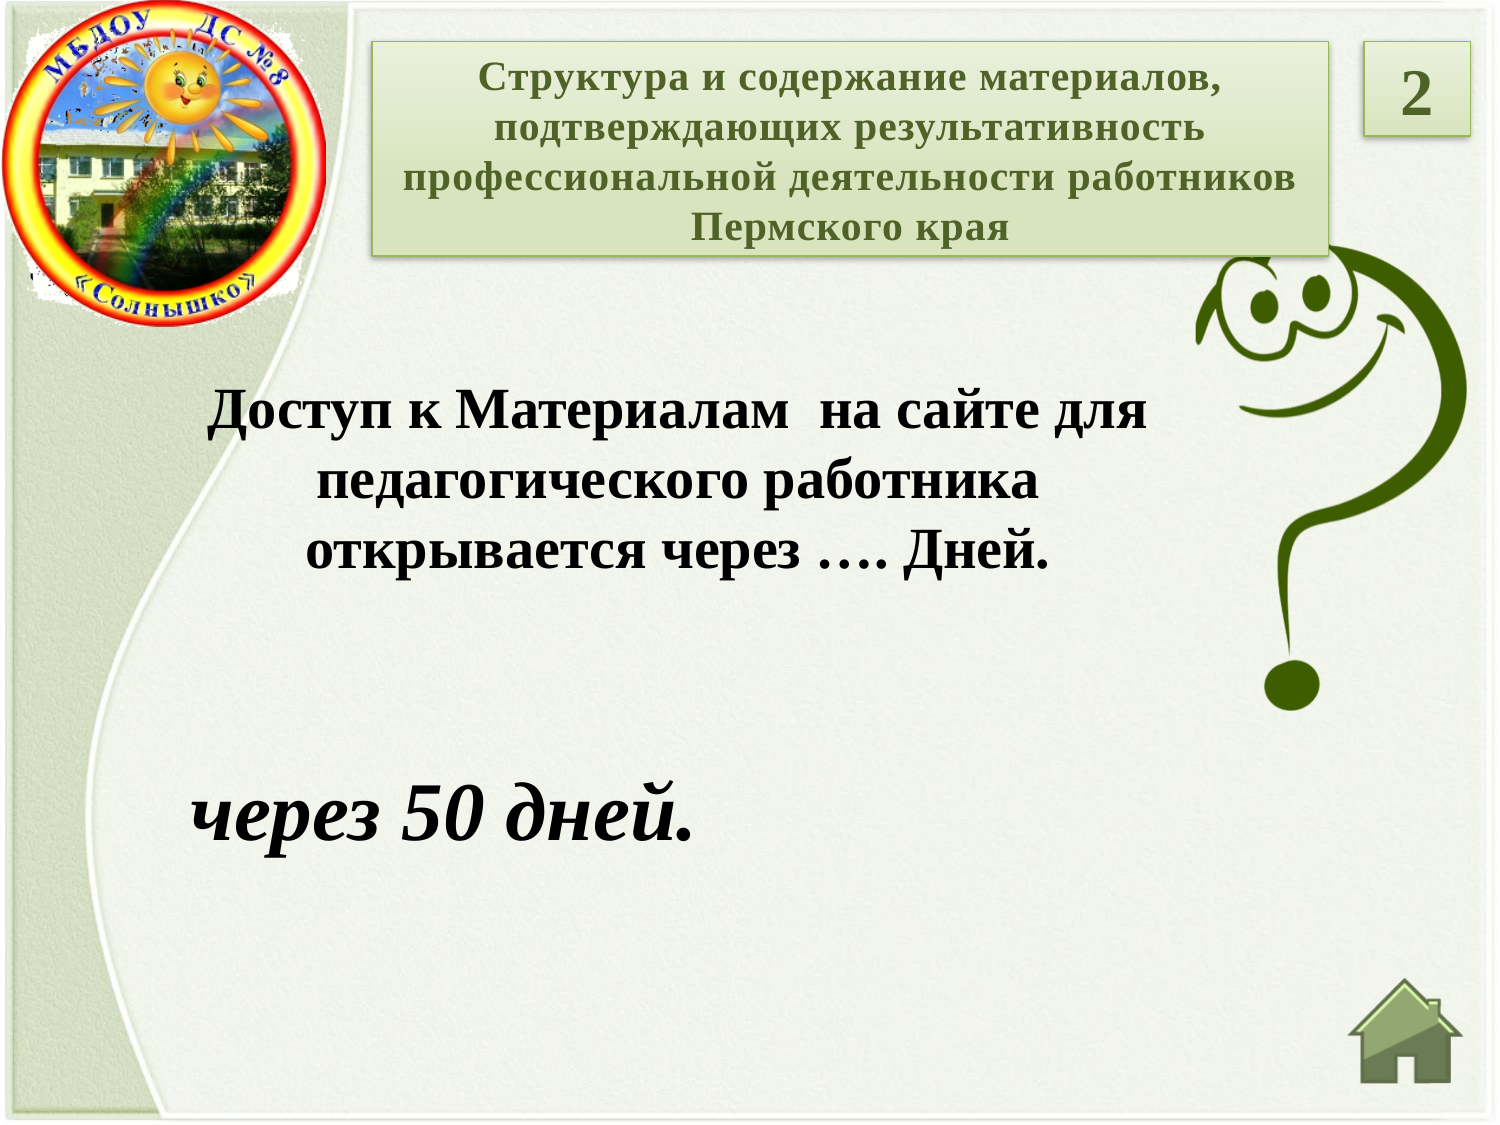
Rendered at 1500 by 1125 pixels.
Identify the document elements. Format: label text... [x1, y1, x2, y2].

text_box Доступ к Материалам на сайте для педагогического работника открывается через …. Дней. [128, 363, 1190, 588]
text_box через 50 дней. [175, 750, 1428, 865]
text_box Структура и содержание материалов, подтверждающих результативность профессиональной деятельности работников Пермского края [371, 41, 1329, 257]
text_box 2 [1363, 41, 1471, 137]
picture [0, 0, 1500, 1125]
